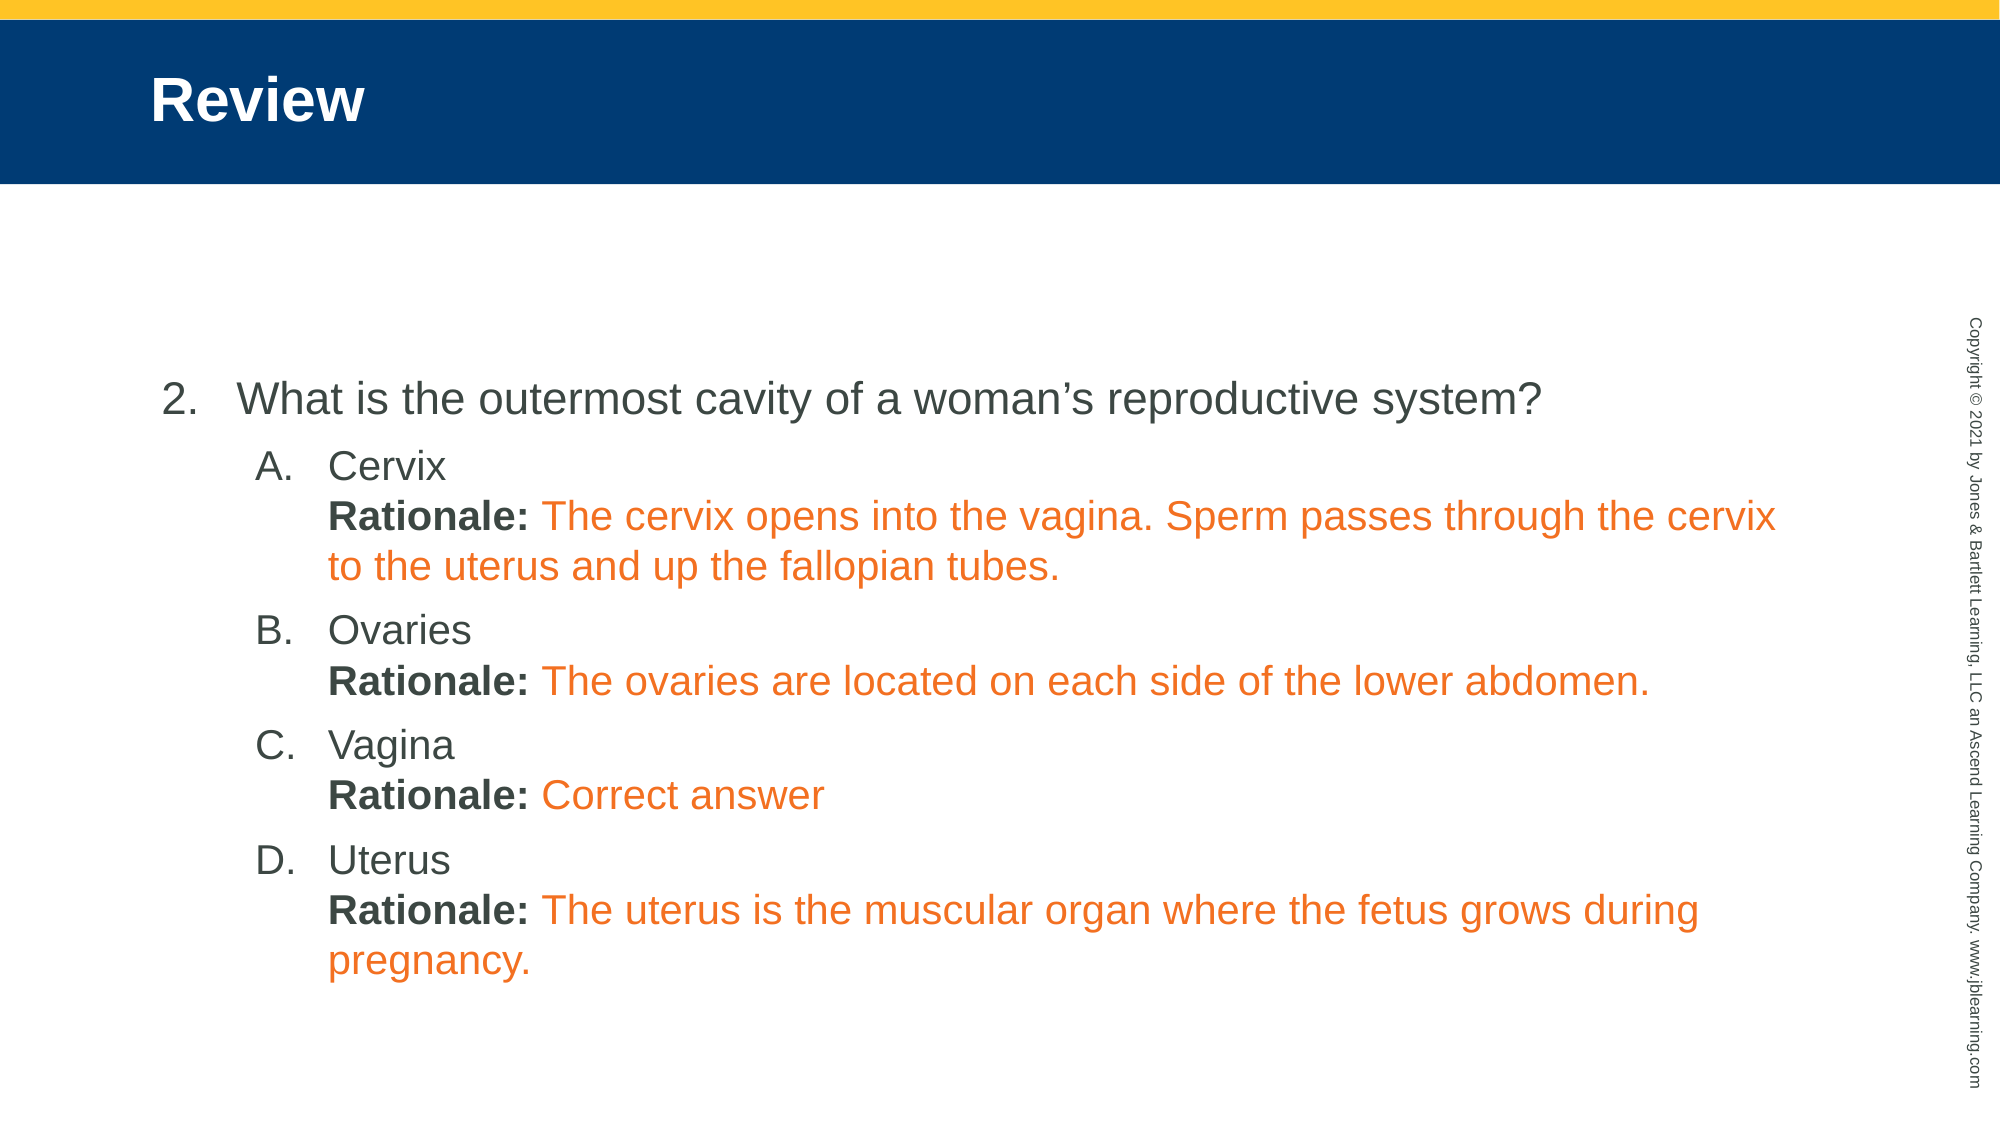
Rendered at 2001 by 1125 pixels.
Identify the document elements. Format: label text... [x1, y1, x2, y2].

list What is the outermost cavity of a woman’s reproductive system? Cervix Rationale: The cervix opens into the vagina. Sperm passes through the cervix to the uterus and up the fallopian tubes. Ovaries Rationale: The ovaries are located on each side of the lower abdomen. Vagina Rationale: Correct answer Uterus Rationale: The uterus is the muscular organ where the fetus grows during pregnancy. [146, 361, 1859, 1016]
title Review [0, 19, 2000, 185]
